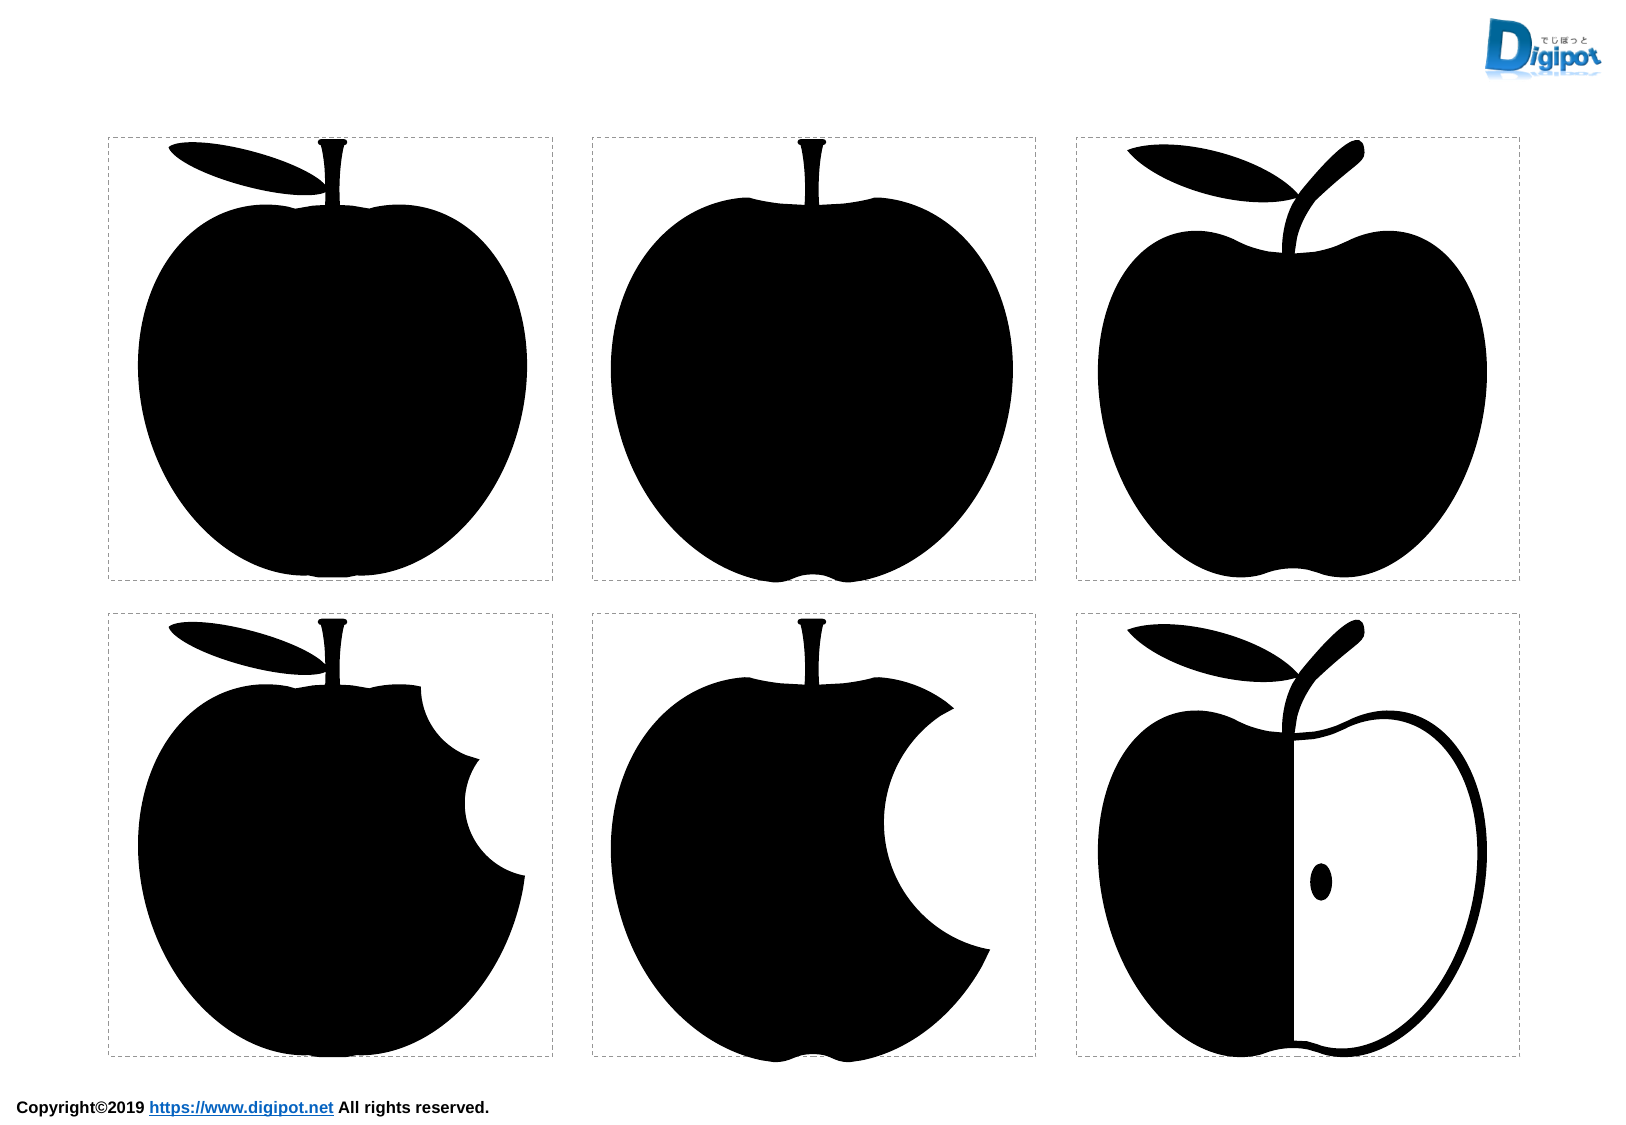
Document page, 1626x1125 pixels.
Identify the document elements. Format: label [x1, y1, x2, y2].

text_box [609, 137, 1014, 584]
text_box [1096, 138, 1489, 579]
text_box [609, 617, 992, 1064]
picture [1485, 18, 1602, 82]
text_box [136, 617, 527, 1059]
text_box [1096, 618, 1489, 1059]
text_box [136, 137, 529, 579]
